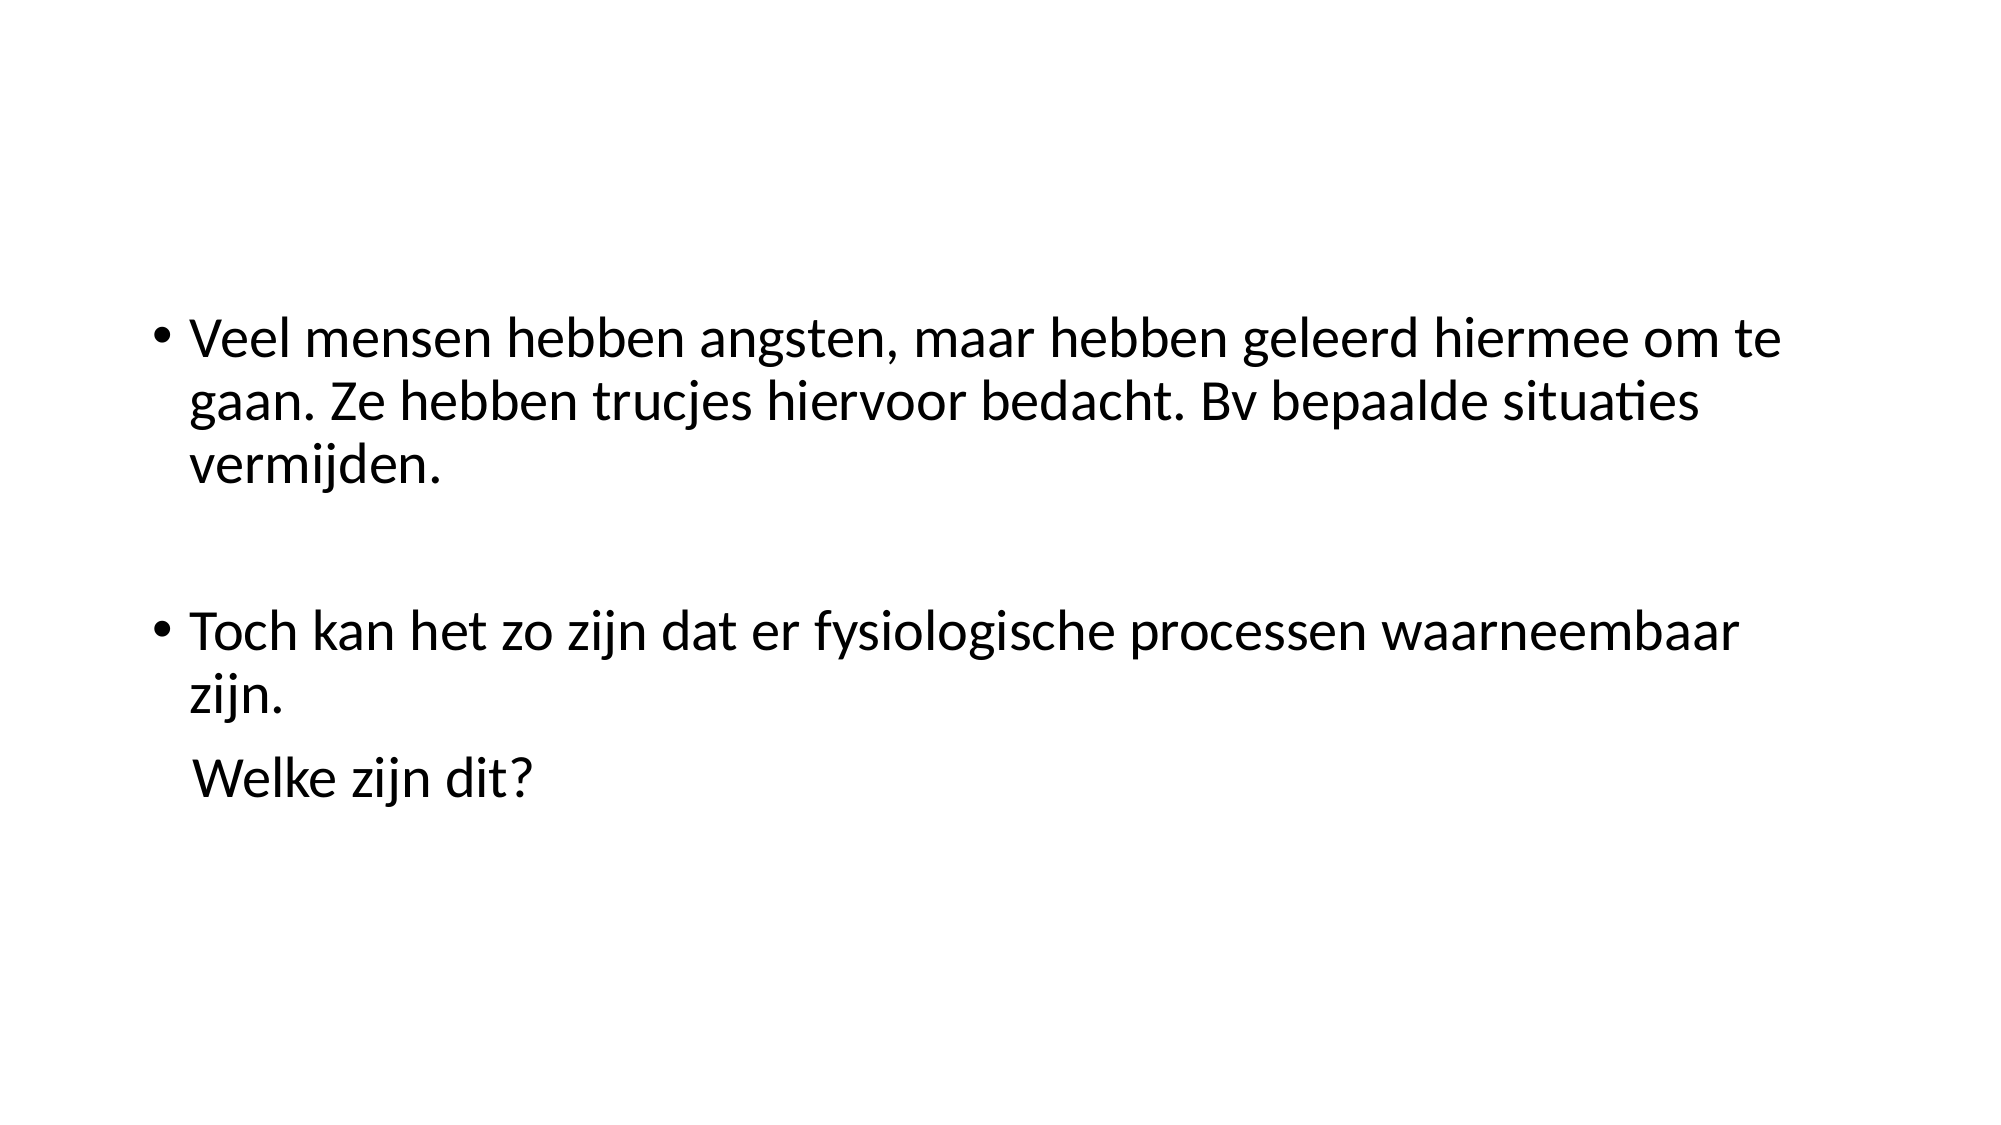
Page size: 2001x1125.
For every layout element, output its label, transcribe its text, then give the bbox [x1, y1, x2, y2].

list Veel mensen hebben angsten, maar hebben geleerd hiermee om te gaan. Ze hebben trucjes hiervoor bedacht. Bv bepaalde situaties vermijden. Toch kan het zo zijn dat er fysiologische processen waarneembaar zijn. Welke zijn dit? [137, 299, 1863, 1014]
